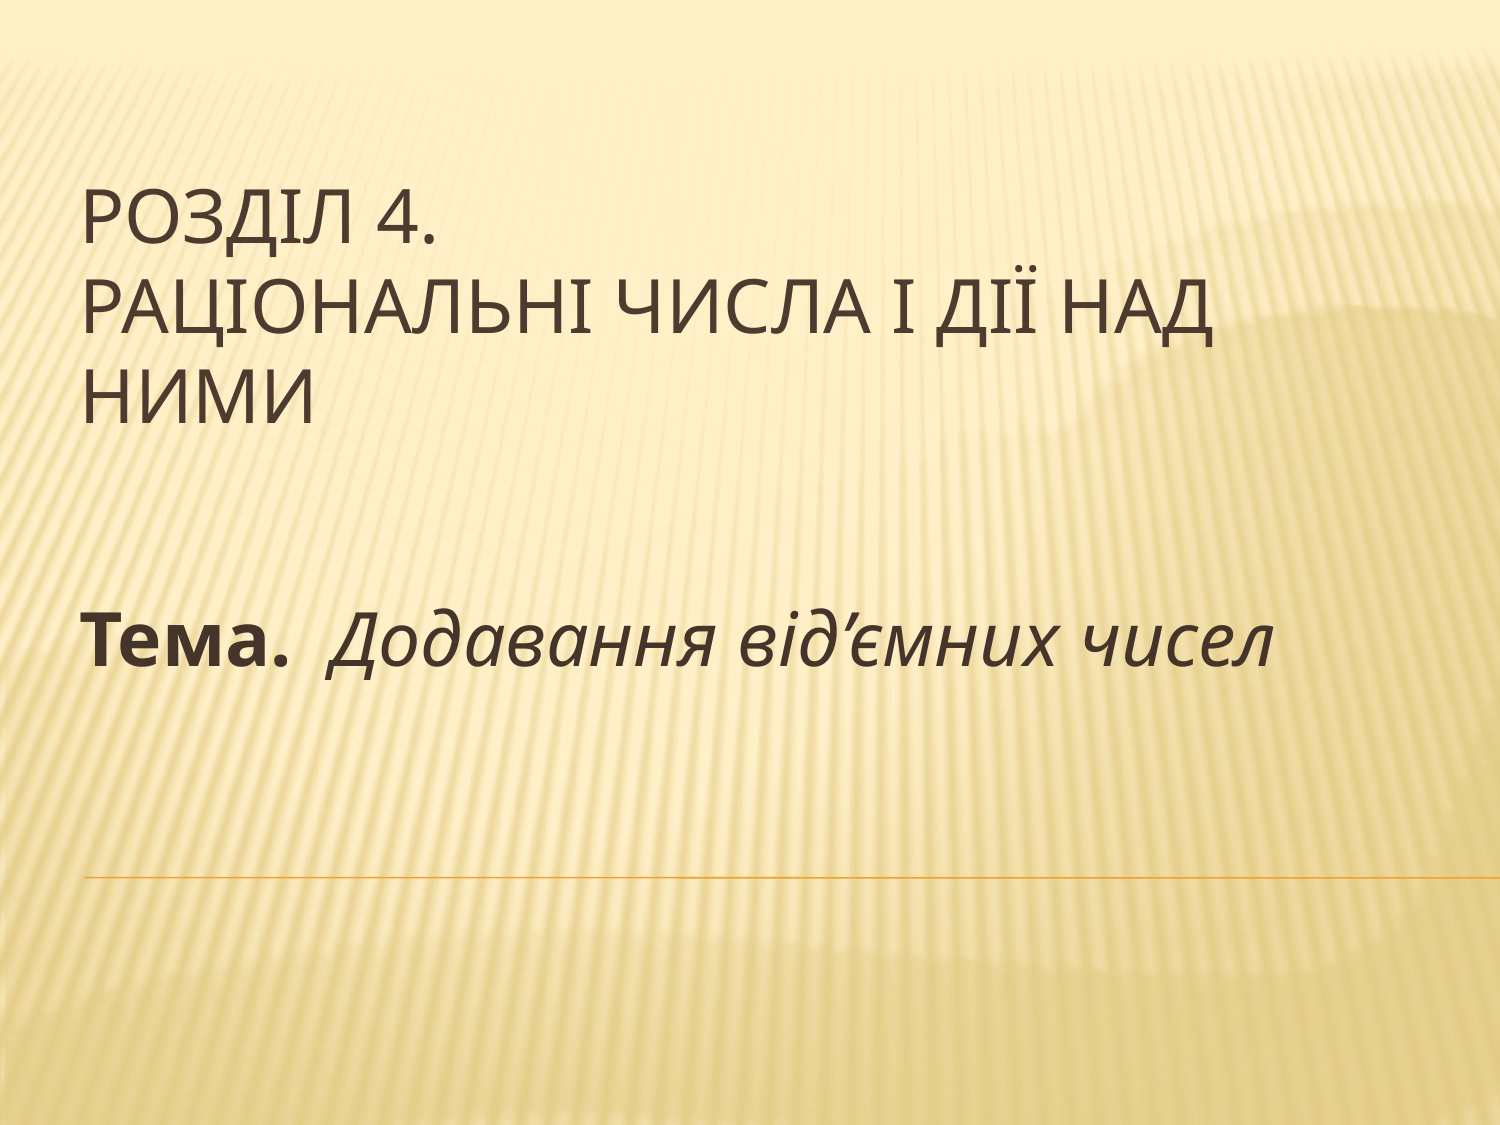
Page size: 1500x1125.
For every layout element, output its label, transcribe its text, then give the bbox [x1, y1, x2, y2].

title РОЗДІЛ 4. РАЦІОНАЛЬНІ ЧИСЛА І ДІЇ НАД НИМИ [64, 160, 1453, 362]
subtitle Тема. Додавання від’ємних чисел [64, 538, 1453, 689]
